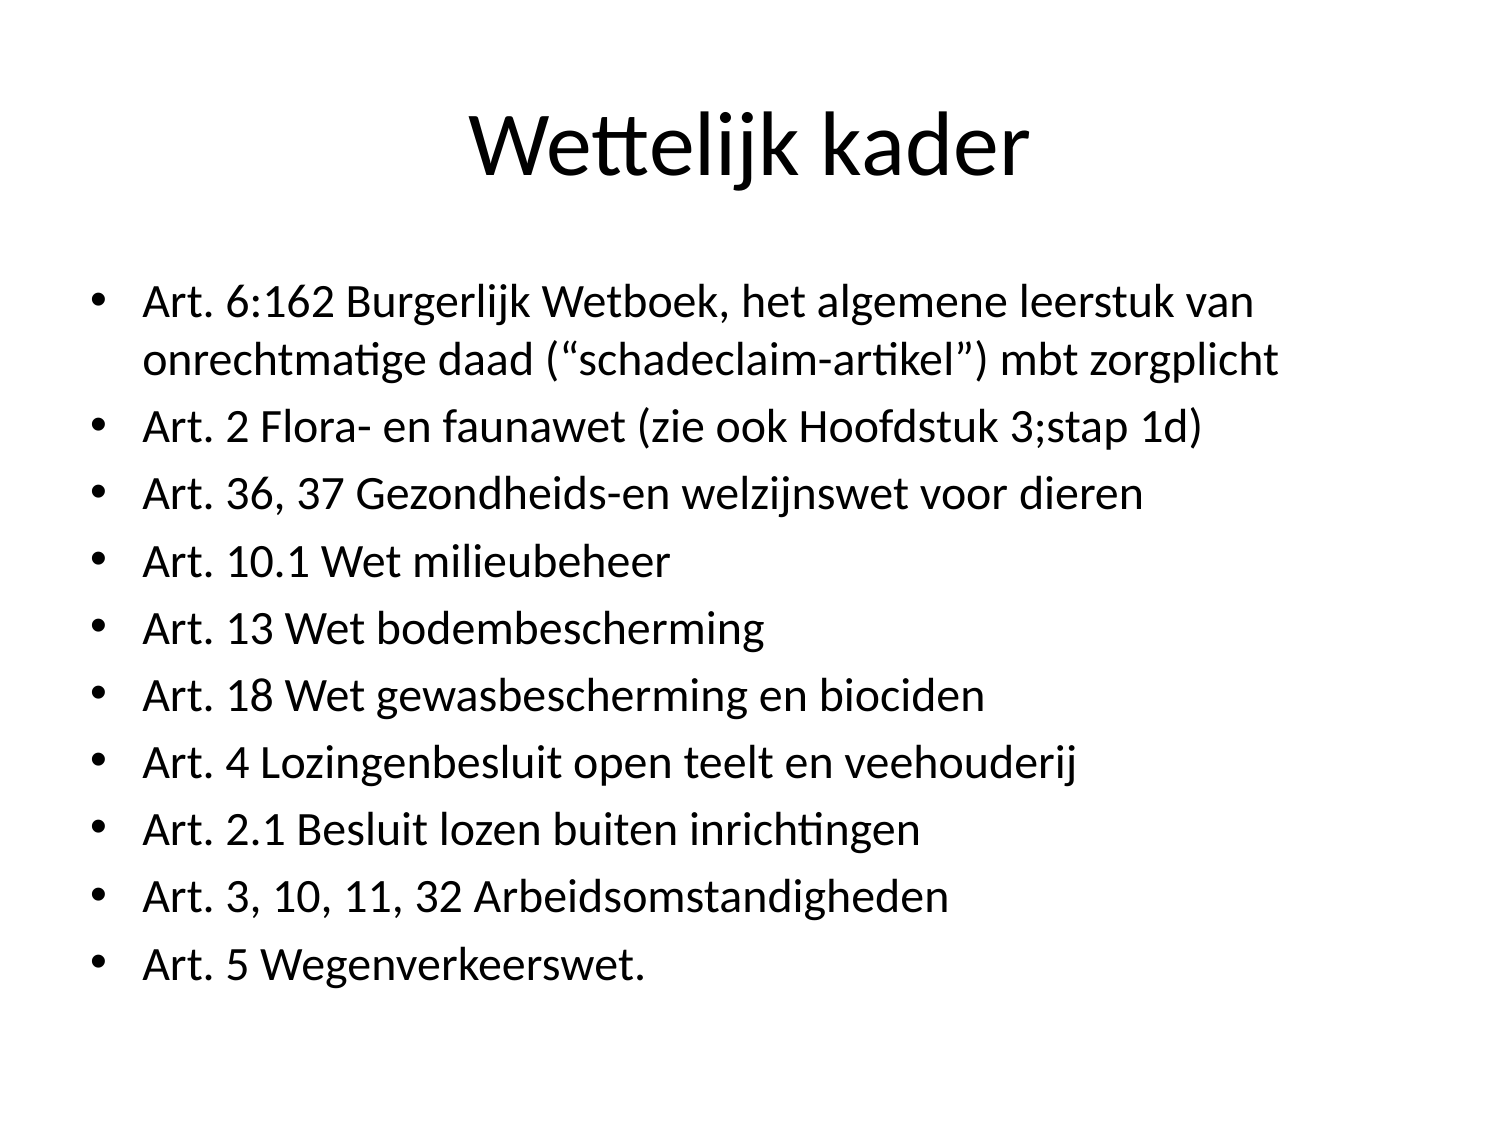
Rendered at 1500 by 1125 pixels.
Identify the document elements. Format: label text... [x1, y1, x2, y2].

list Art. 6:162 Burgerlijk Wetboek, het algemene leerstuk van onrechtmatige daad (“schadeclaim-artikel”) mbt zorgplicht Art. 2 Flora- en faunawet (zie ook Hoofdstuk 3;stap 1d) Art. 36, 37 Gezondheids-en welzijnswet voor dieren Art. 10.1 Wet milieubeheer Art. 13 Wet bodembescherming Art. 18 Wet gewasbescherming en biociden Art. 4 Lozingenbesluit open teelt en veehouderij Art. 2.1 Besluit lozen buiten inrichtingen Art. 3, 10, 11, 32 Arbeidsomstandigheden Art. 5 Wegenverkeerswet. [75, 262, 1425, 1005]
title Wettelijk kader [75, 45, 1425, 233]
